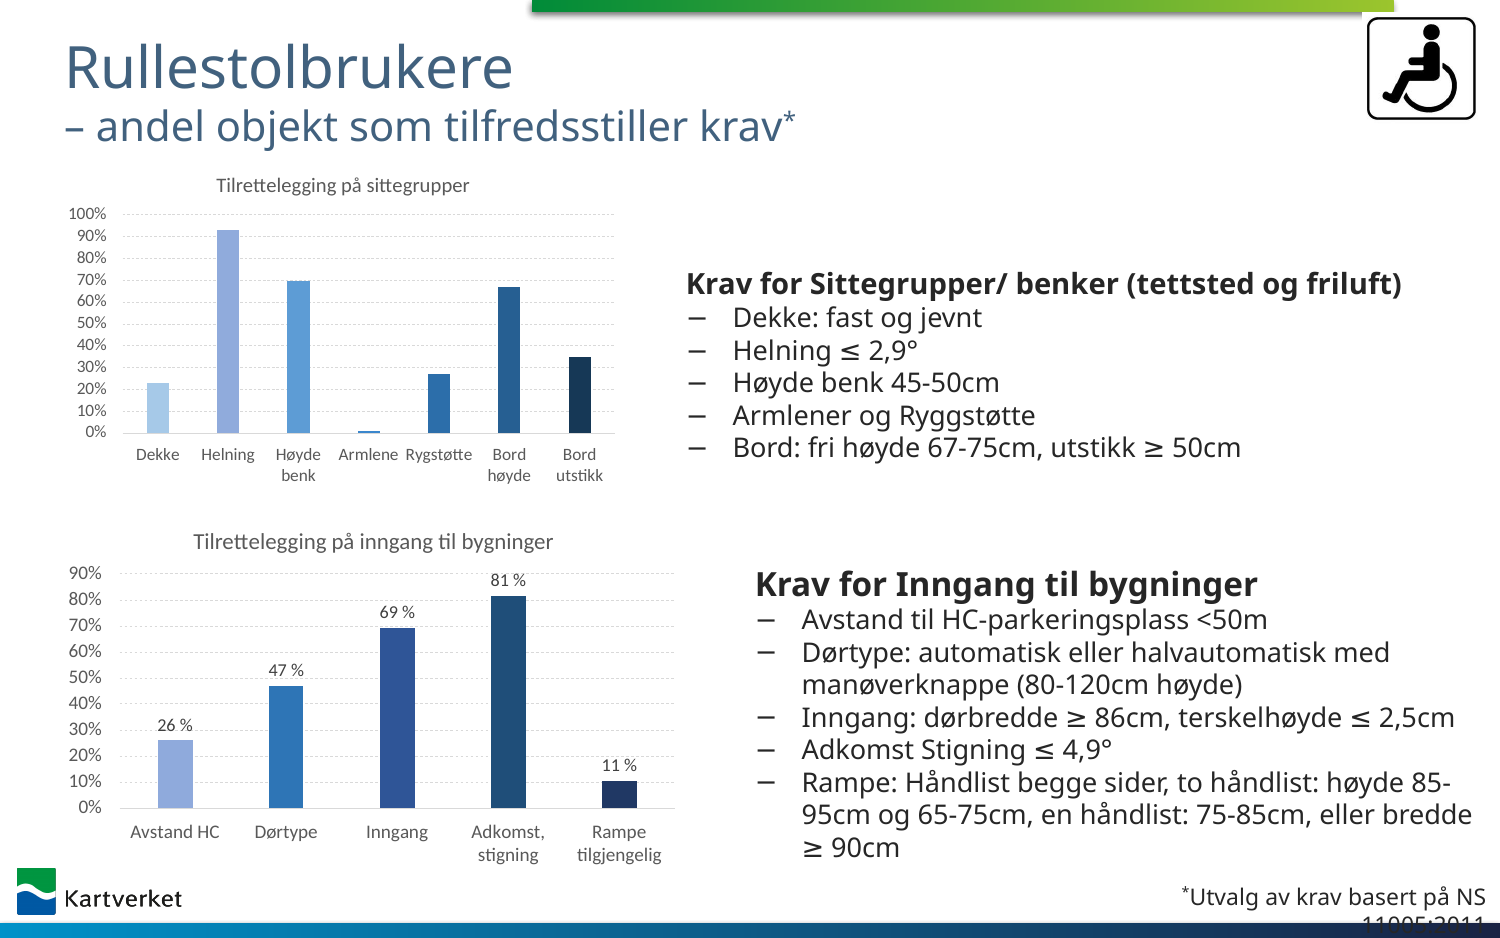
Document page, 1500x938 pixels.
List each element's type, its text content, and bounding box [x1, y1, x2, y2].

text_box Krav for Sittegrupper/ benker (tettsted og friluft) Dekke: fast og jevnt Helning ≤ 2,9° Høyde benk 45-50cm Armlener og Ryggstøtte Bord: fri høyde 67-75cm, utstikk ≥ 50cm [670, 258, 1418, 471]
text_box Krav for Inngang til bygninger Avstand til HC-parkeringsplass <50m Dørtype: automatisk eller halvautomatisk med manøverknappe (80-120cm høyde) Inngang: dørbredde ≥ 86cm, terskelhøyde ≤ 2,5cm Adkomst Stigning ≤ 4,9° Rampe: Håndlist begge sider, to håndlist: høyde 85-95cm og 65-75cm, en håndlist: 75-85cm, eller bredde ≥ 90cm [740, 555, 1491, 870]
text_box *Utvalg av krav basert på NS 11005:2011 [1068, 873, 1500, 938]
text_box Rullestolbrukere – andel objekt som tilfredsstiller krav* [49, 25, 1431, 158]
picture [1362, 12, 1481, 126]
picture [62, 520, 686, 874]
picture [62, 166, 625, 492]
